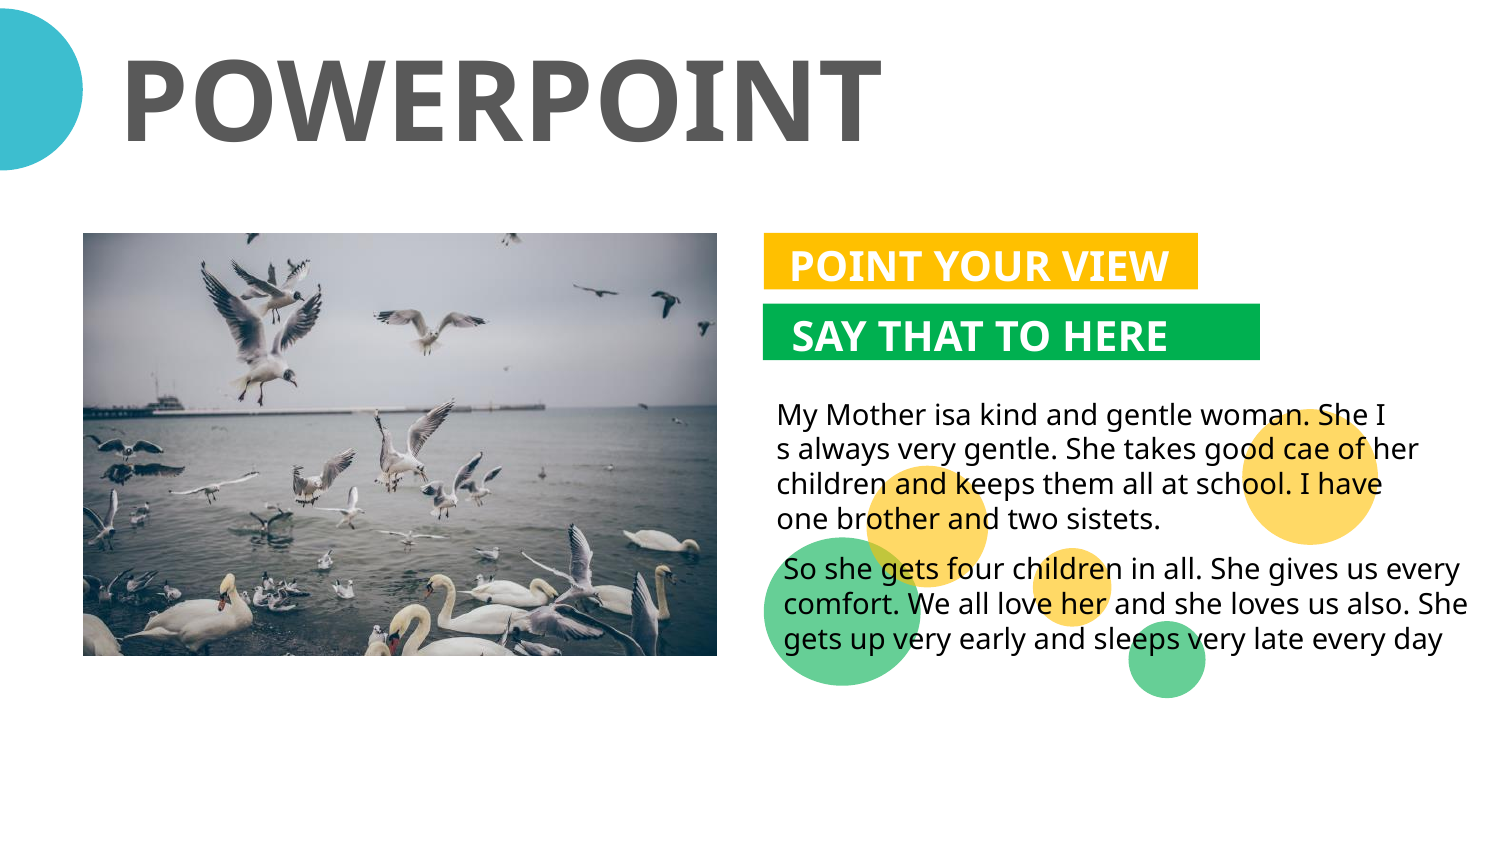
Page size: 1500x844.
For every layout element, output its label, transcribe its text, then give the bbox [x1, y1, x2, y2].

text_box [762, 231, 1200, 291]
text_box [0, 6, 85, 173]
text_box My Mother isa kind and gentle woman. She I s always very gentle. She takes good cae of her children and keeps them all at school. I have one brother and two sistets. [761, 388, 1443, 543]
text_box [761, 582, 768, 642]
text_box SAY THAT TO HERE [776, 302, 1184, 368]
text_box POINT YOUR VIEW [774, 232, 1185, 298]
text_box So she gets four children in all. She gives us every comfort. We all love her and she loves us also. She gets up very early and sleeps very late every day [768, 543, 1492, 733]
text_box POWERPOINT [103, 21, 900, 171]
picture [83, 233, 717, 656]
text_box [1184, 302, 1262, 362]
text_box [761, 302, 776, 362]
